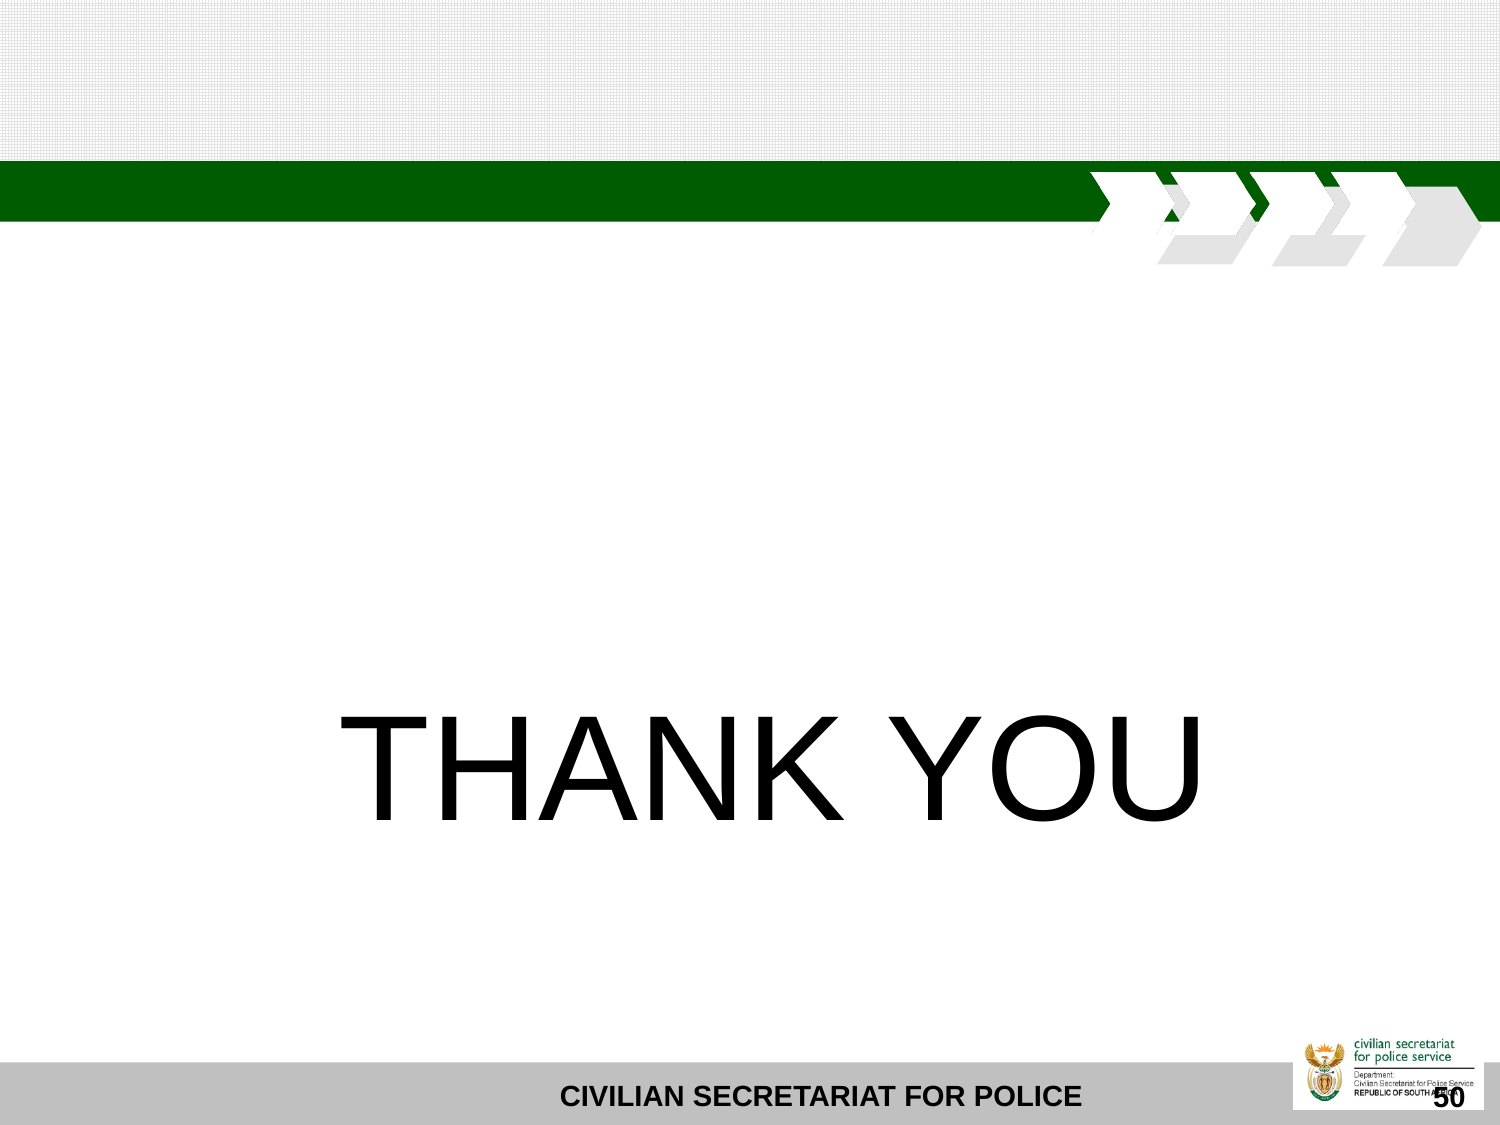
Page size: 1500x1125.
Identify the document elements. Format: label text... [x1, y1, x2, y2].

picture [1293, 1034, 1484, 1111]
picture [1090, 172, 1417, 235]
slide_number 50 [1130, 1070, 1481, 1125]
text_box THANK YOU [49, 261, 1500, 1035]
